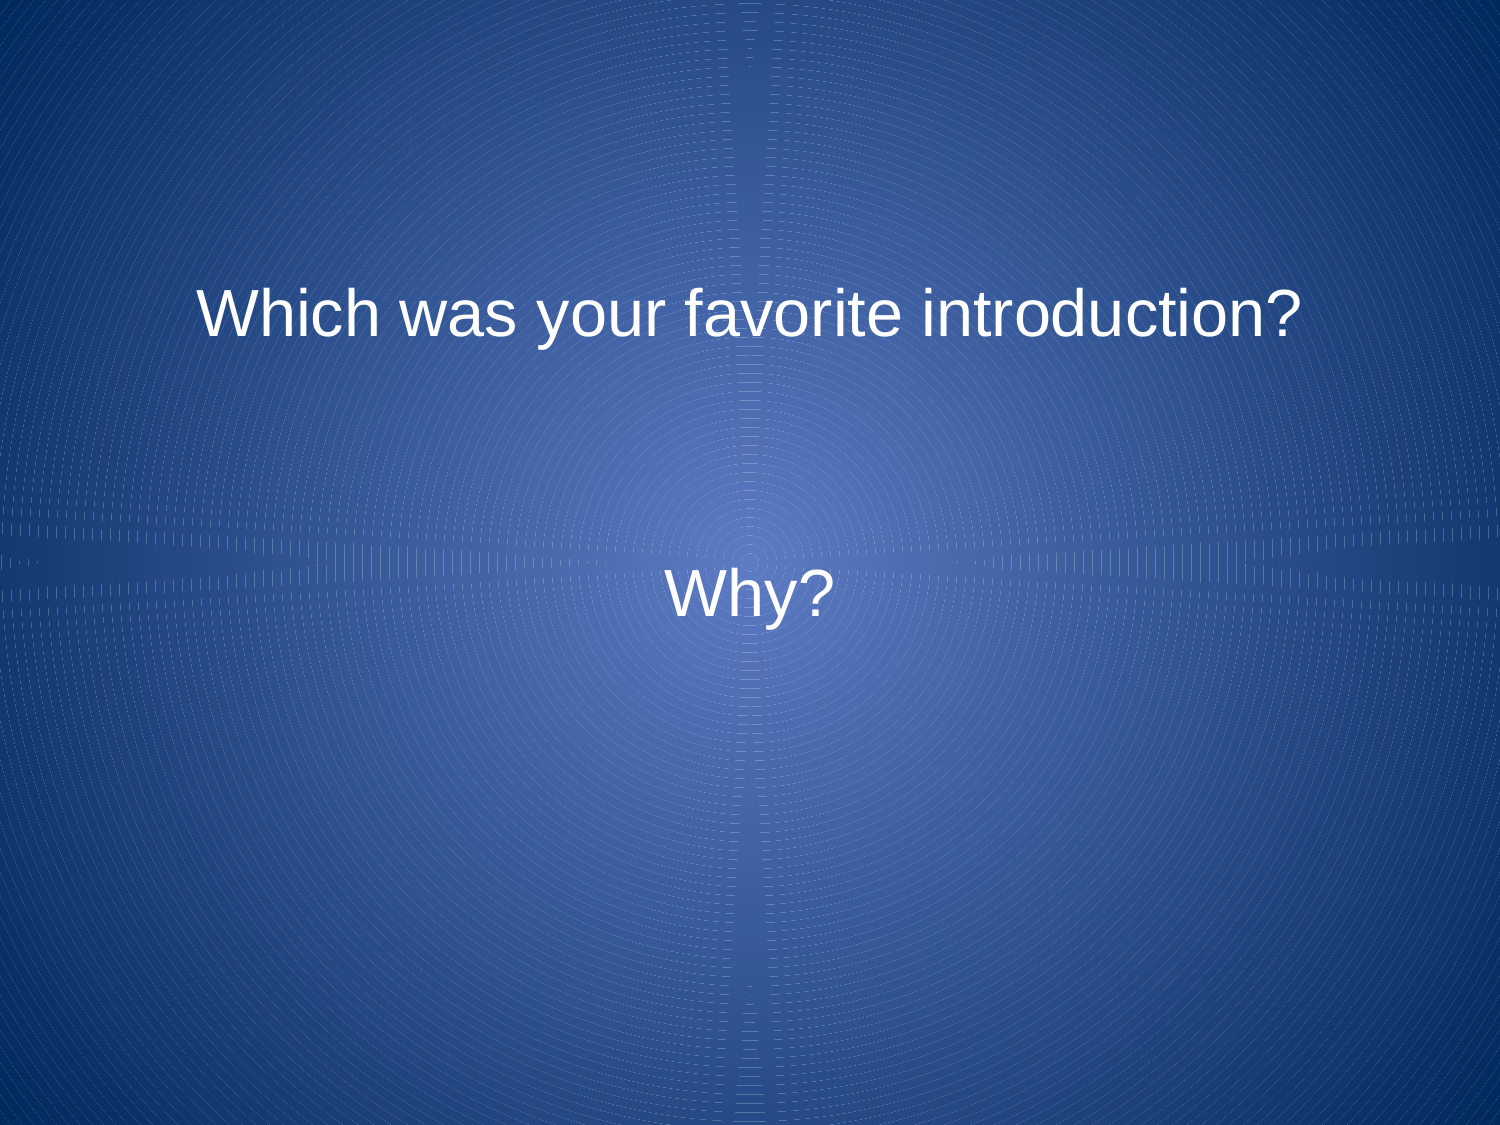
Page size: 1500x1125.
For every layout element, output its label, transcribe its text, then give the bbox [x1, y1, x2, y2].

list Which was your favorite introduction? Why? [75, 262, 1425, 1005]
